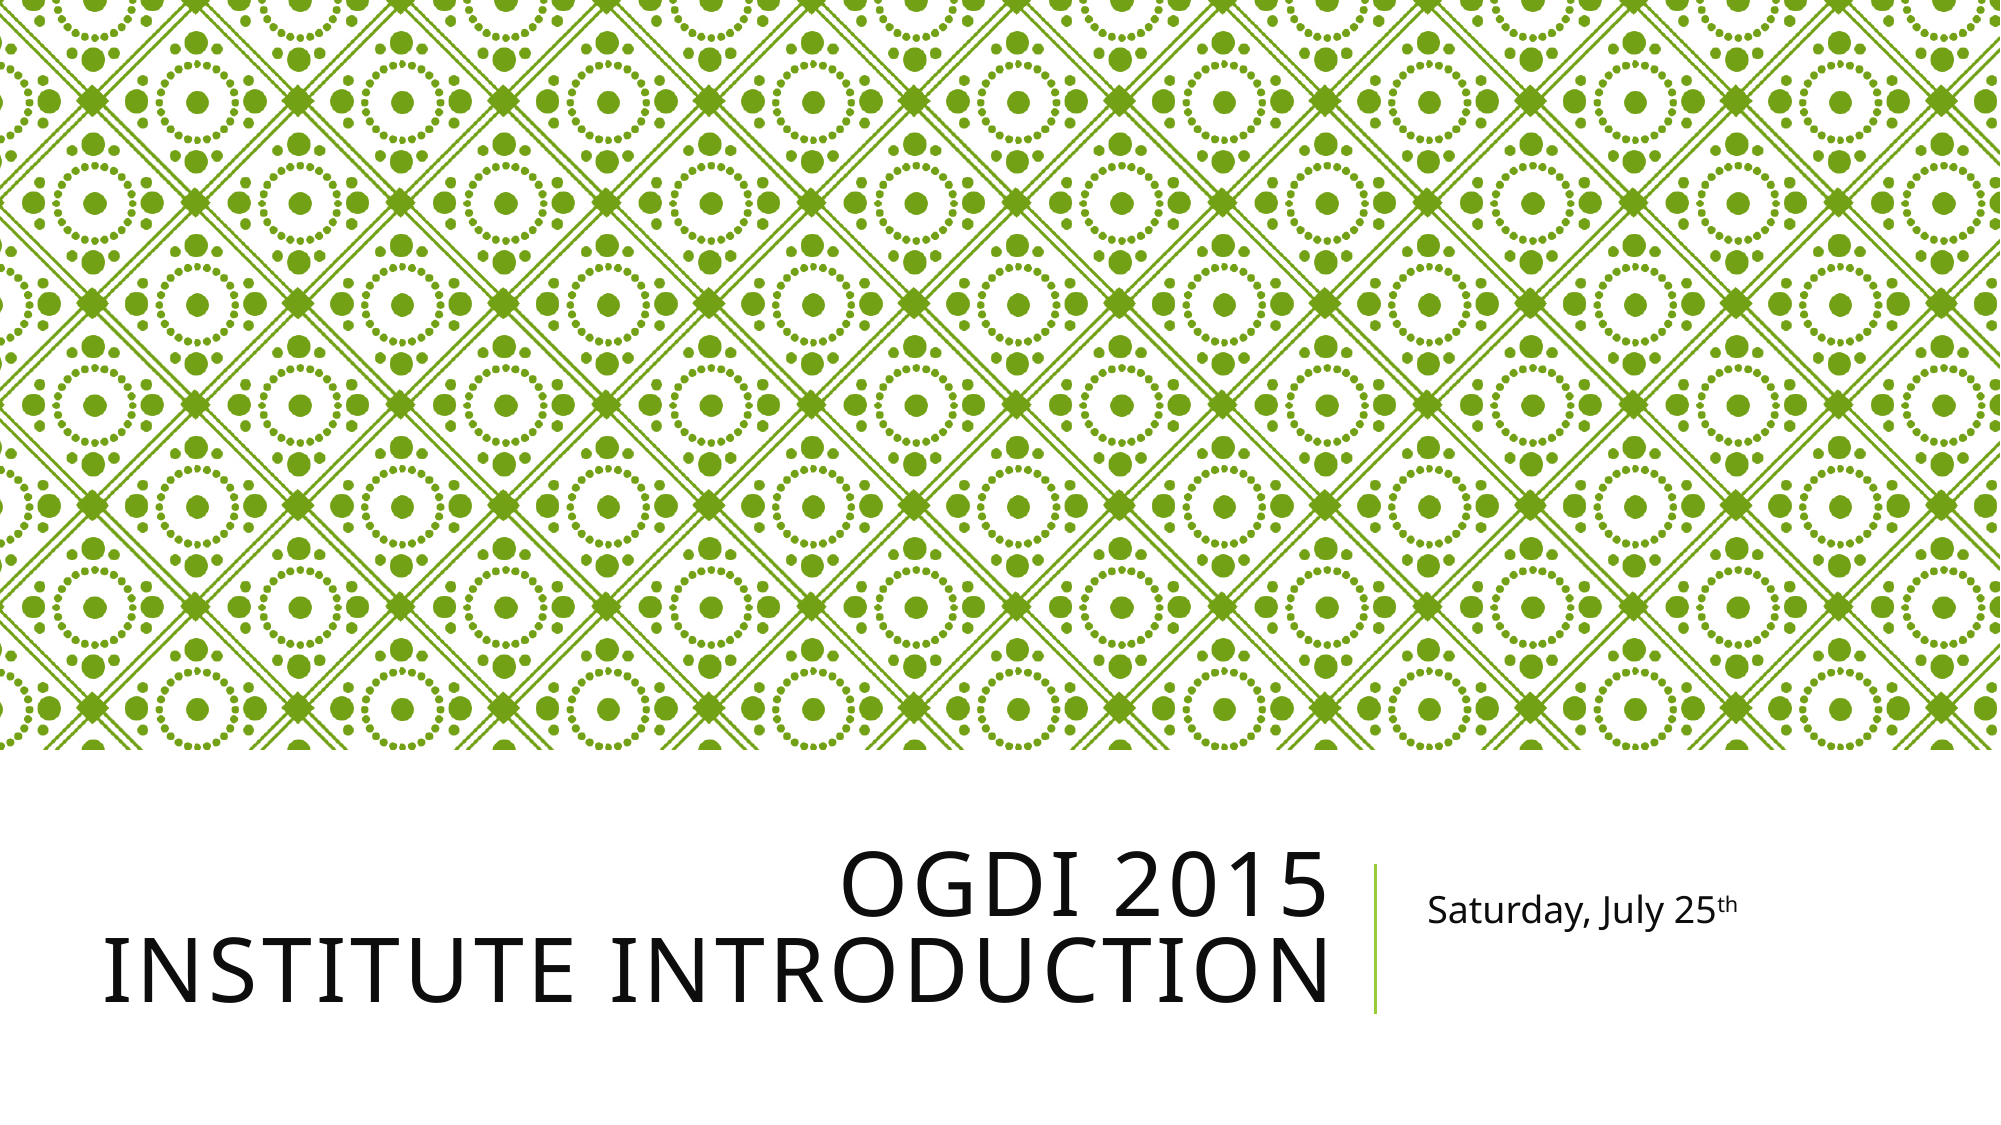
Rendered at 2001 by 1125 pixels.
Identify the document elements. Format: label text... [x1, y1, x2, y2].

title OGDI 2015 Institute Introduction [75, 813, 1350, 1054]
subtitle Saturday, July 25th [1412, 813, 1938, 1054]
